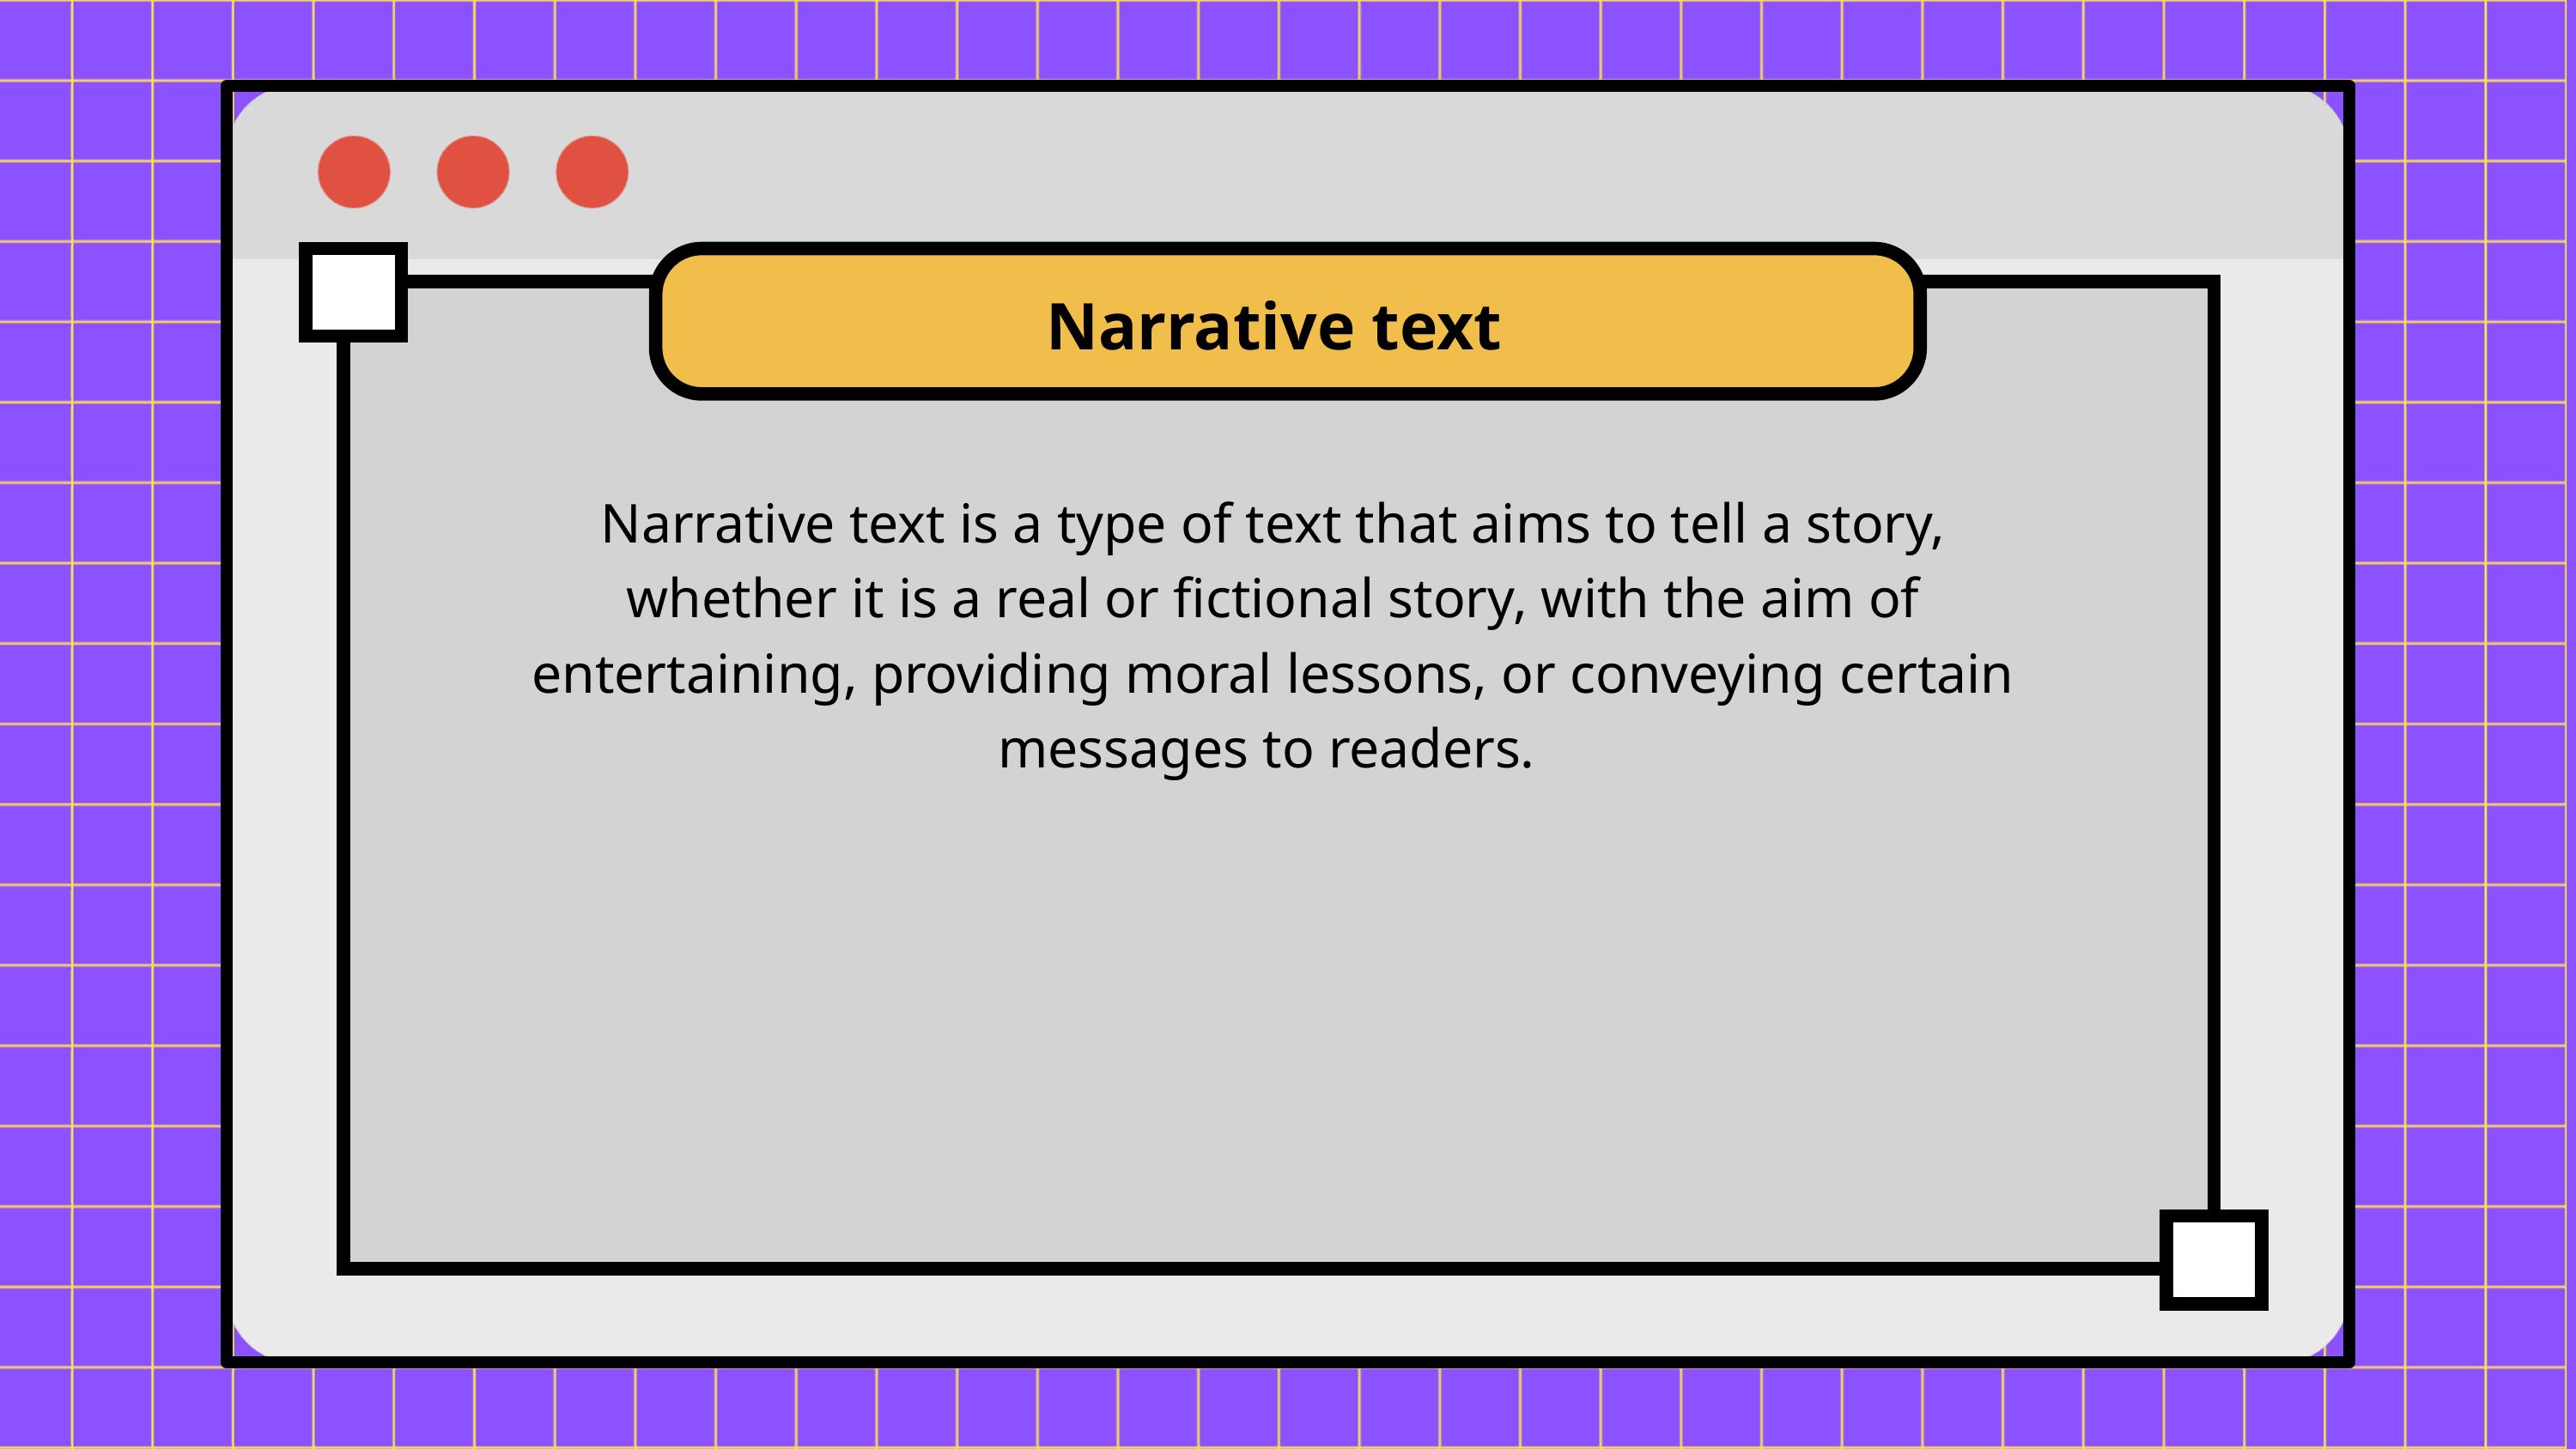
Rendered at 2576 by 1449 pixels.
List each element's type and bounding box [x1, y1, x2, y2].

text_box [2166, 1216, 2263, 1304]
text_box [227, 86, 2349, 1363]
text_box [655, 248, 1921, 395]
text_box [0, 0, 2567, 1449]
text_box [306, 248, 402, 336]
text_box [343, 281, 2215, 1270]
